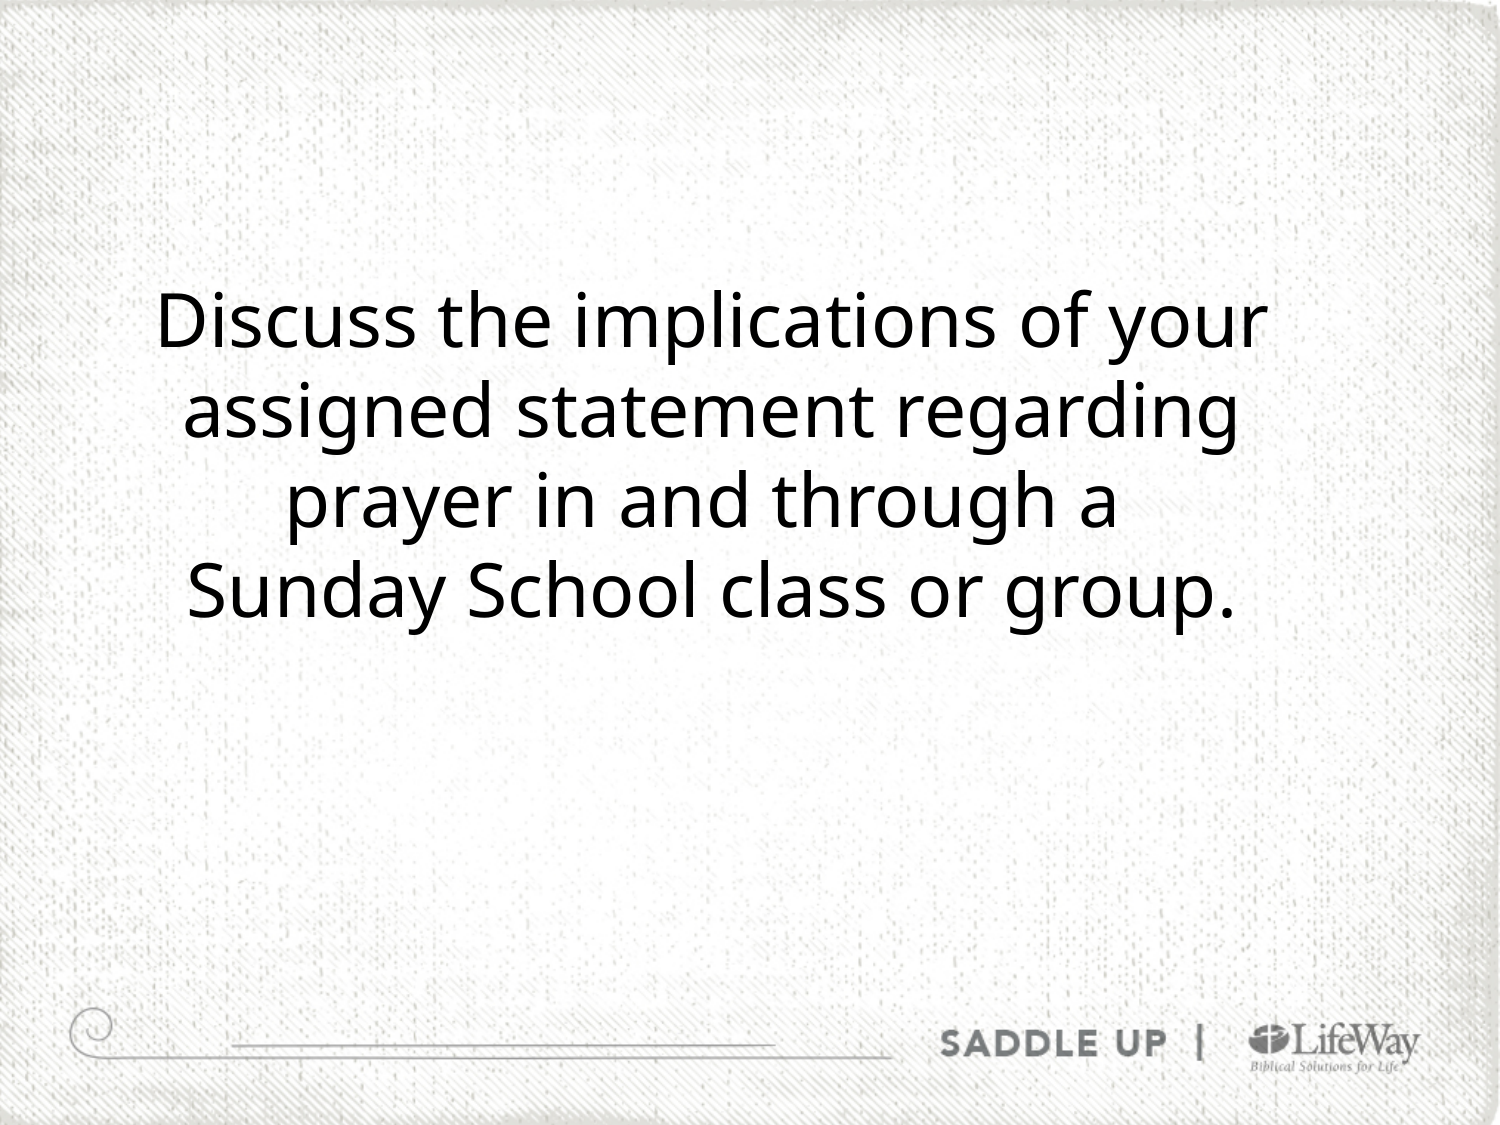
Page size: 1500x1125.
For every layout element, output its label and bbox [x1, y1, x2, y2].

list [0, 0, 1500, 1125]
